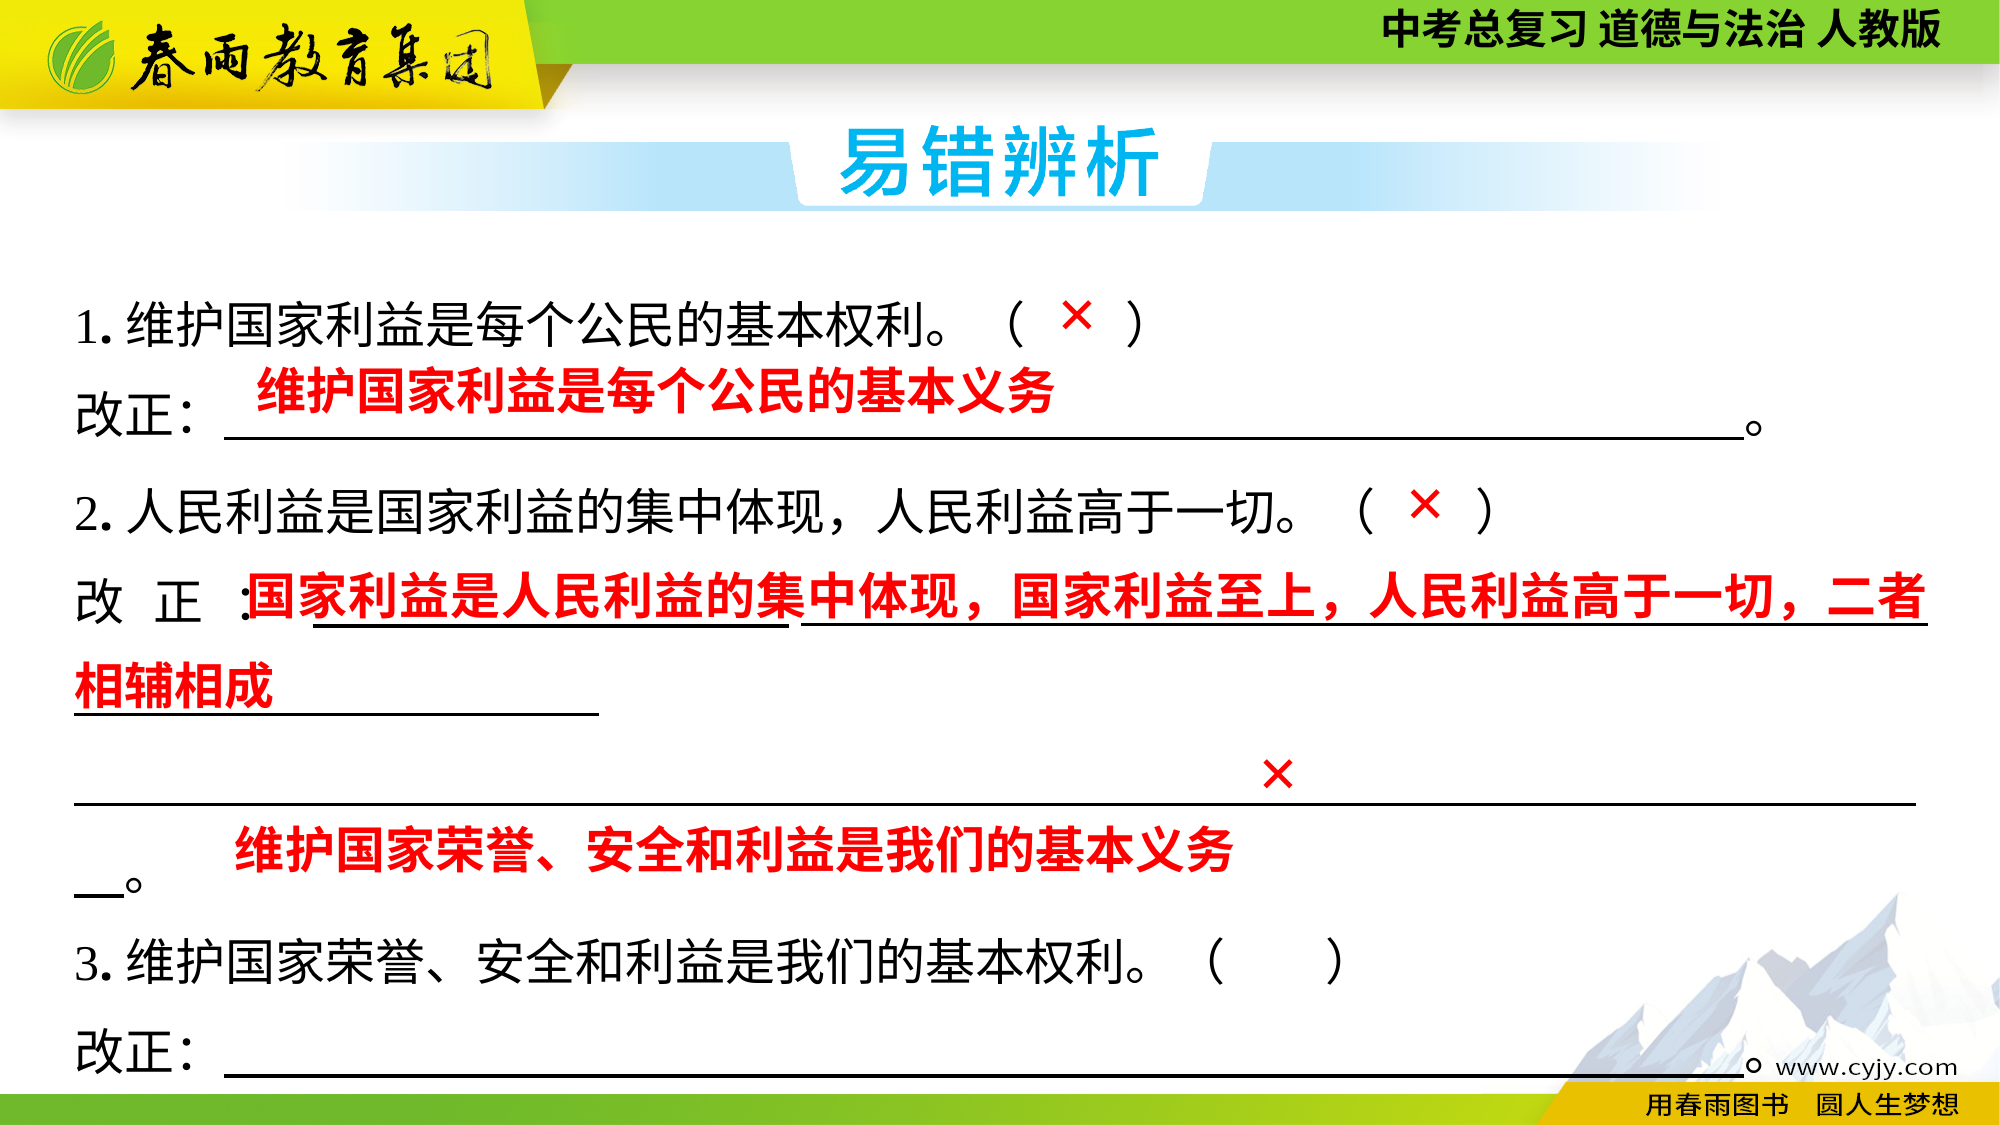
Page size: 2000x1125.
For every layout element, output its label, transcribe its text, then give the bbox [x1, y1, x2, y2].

text_box 国家利益是人民利益的集中体现，国家利益至上，人民利益高于一切，二者相辅相成 [59, 526, 1944, 722]
text_box ✕ [1041, 276, 1113, 351]
text_box ✕ [1389, 465, 1462, 526]
text_box 维护国家利益是每个公民的基本义务 [241, 351, 1071, 427]
text_box 维护国家荣誉、安全和利益是我们的基本义务 [220, 810, 1299, 886]
text_box ✕ [1242, 735, 1314, 811]
text_box 2.人民利益是国家利益的集中体现，人民利益高于一切。（ ） 改正： ______________________________ _____________________ ________________ _ 。 3.维护国家荣誉、安全和利益是我们的基本权利。（ ） 改正： 。 [59, 722, 1944, 1088]
list 1.维护国家利益是每个公民的基本权利。（ ） 改正： 。 [59, 255, 1944, 442]
text_box 2.人民利益是国家利益的集中体现，人民利益高于一切。（ ） 改正： ______________________________ _____________________ ________________ _ 。 3.维护国家荣誉、安全和利益是我们的基本权利。（ ） 改正： 。 [59, 442, 1944, 526]
picture [0, 0, 2000, 1125]
